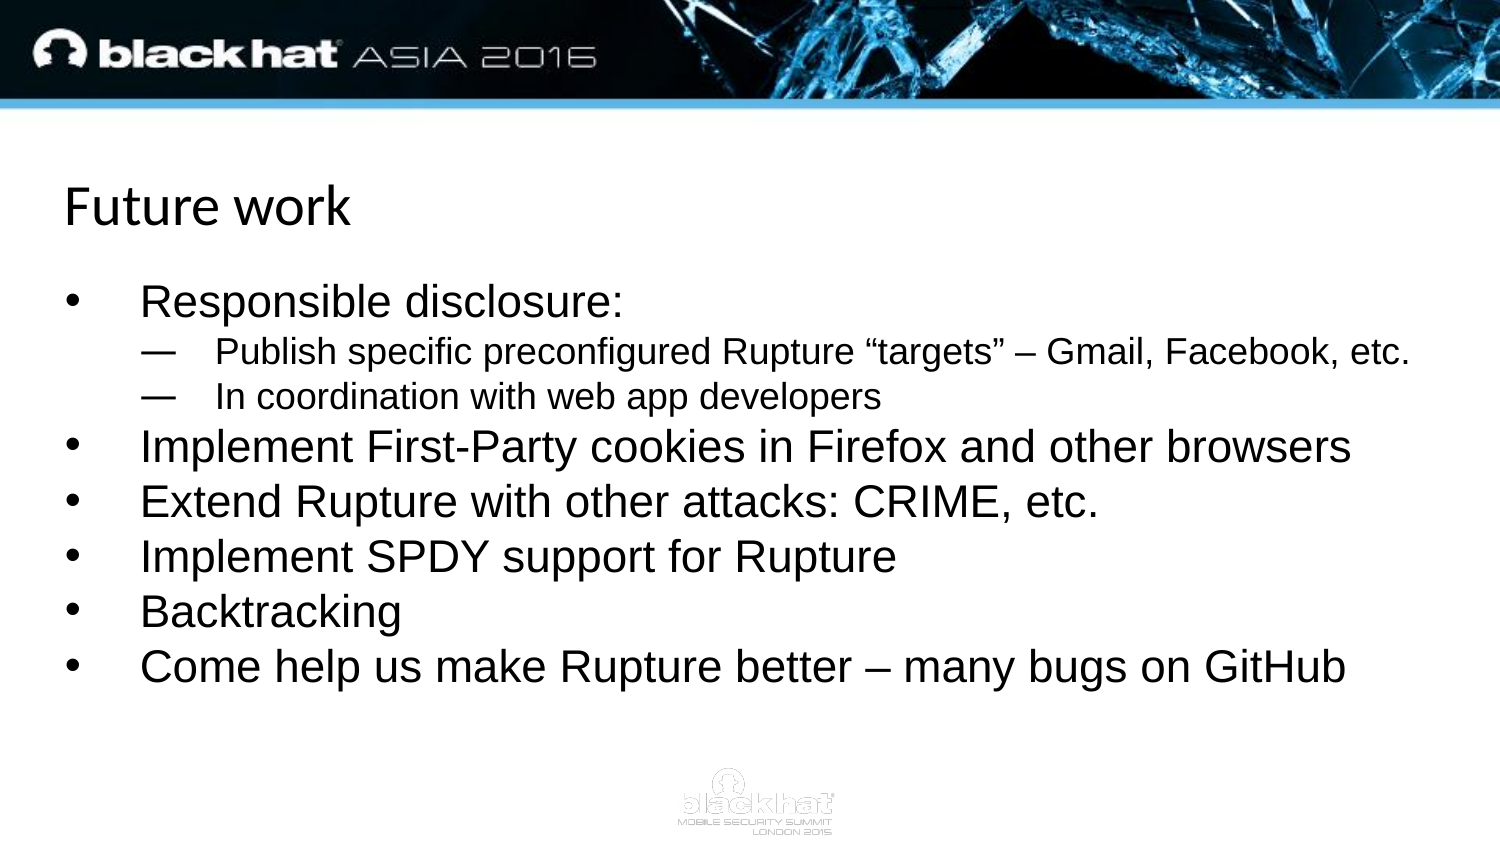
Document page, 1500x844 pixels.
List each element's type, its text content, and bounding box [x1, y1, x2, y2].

subtitle Responsible disclosure: Publish specific preconfigured Rupture “targets” – Gmail, Facebook, etc. In coordination with web app developers Implement First-Party cookies in Firefox and other browsers Extend Rupture with other attacks: CRIME, etc. Implement SPDY support for Rupture Backtracking Come help us make Rupture better – many bugs on GitHub [50, 264, 1463, 732]
picture [0, 0, 1500, 844]
text_box Future work [49, 159, 1463, 245]
